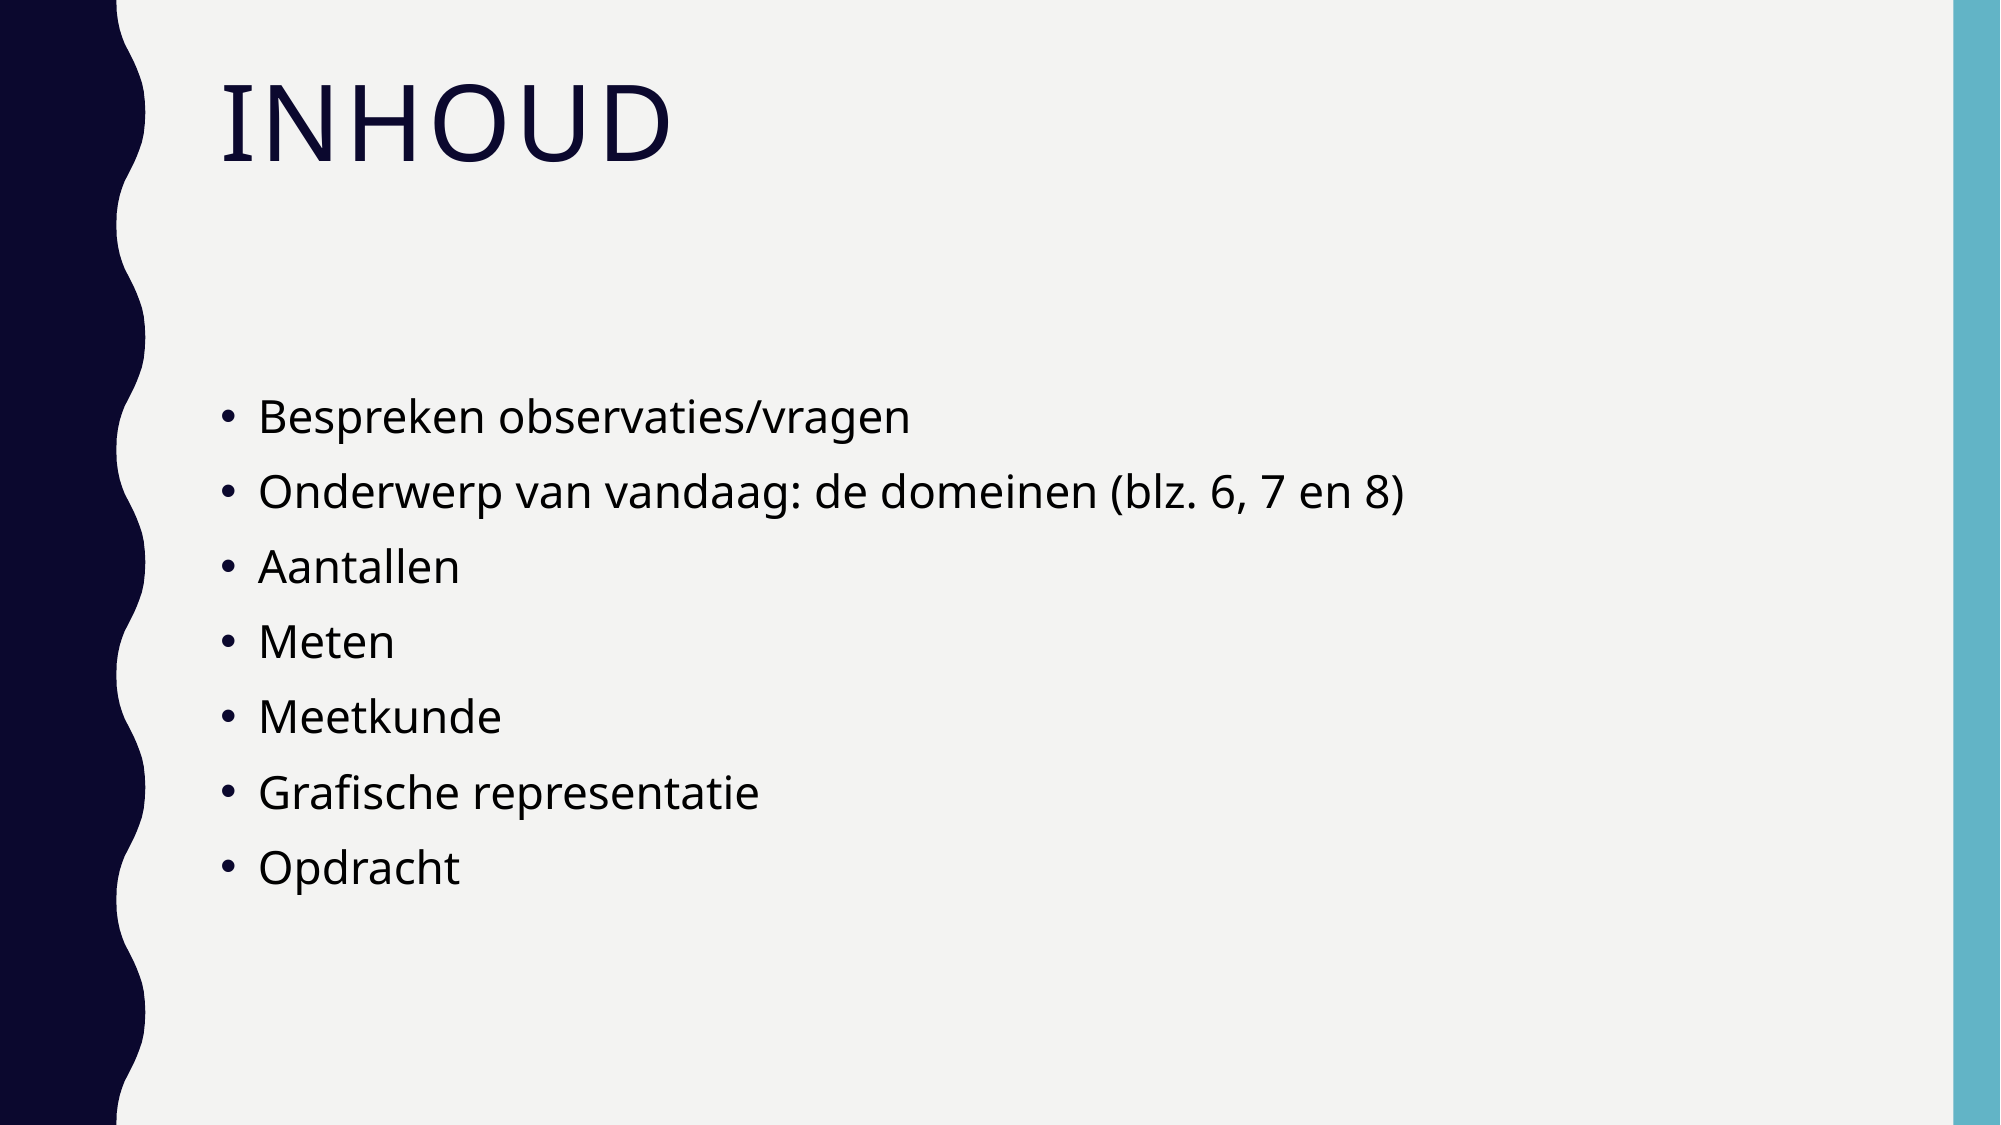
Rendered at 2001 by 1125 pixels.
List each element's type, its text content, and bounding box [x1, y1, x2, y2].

list Bespreken observaties/vragen Onderwerp van vandaag: de domeinen (blz. 6, 7 en 8) Aantallen Meten Meetkunde Grafische representatie Opdracht [205, 375, 1875, 965]
title inhoud [205, 62, 1875, 308]
